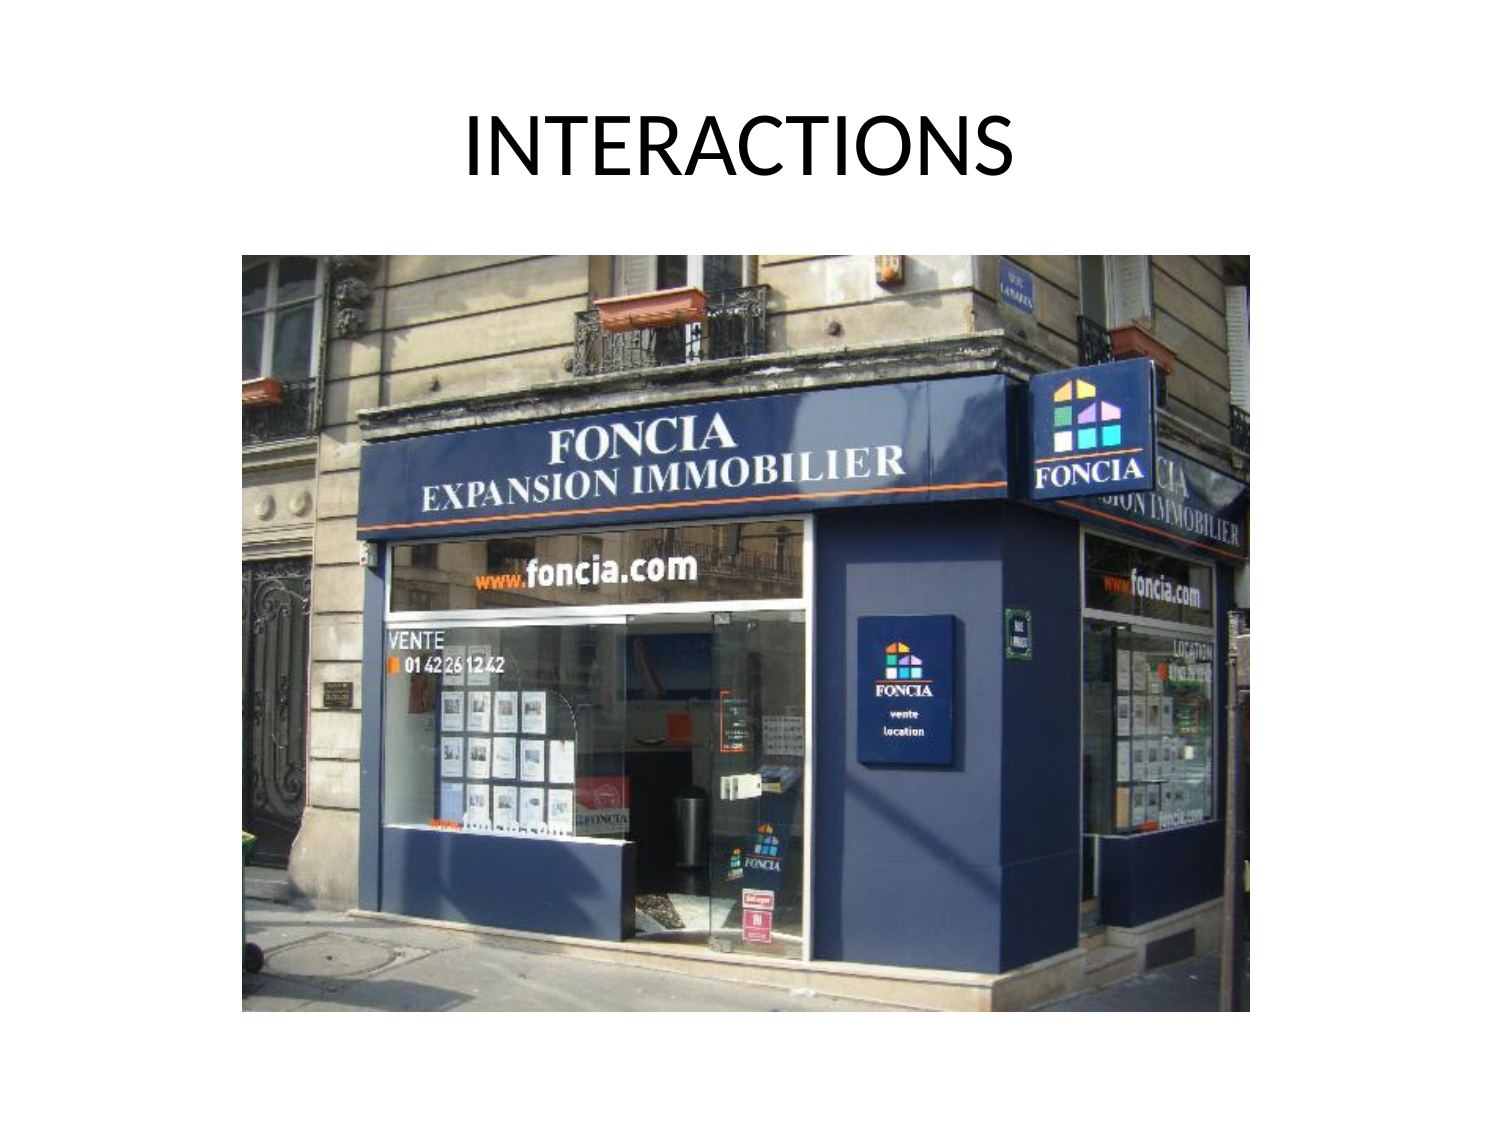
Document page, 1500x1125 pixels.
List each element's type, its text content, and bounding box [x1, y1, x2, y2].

title INTERACTIONS [75, 45, 1425, 233]
picture [241, 255, 1251, 1012]
